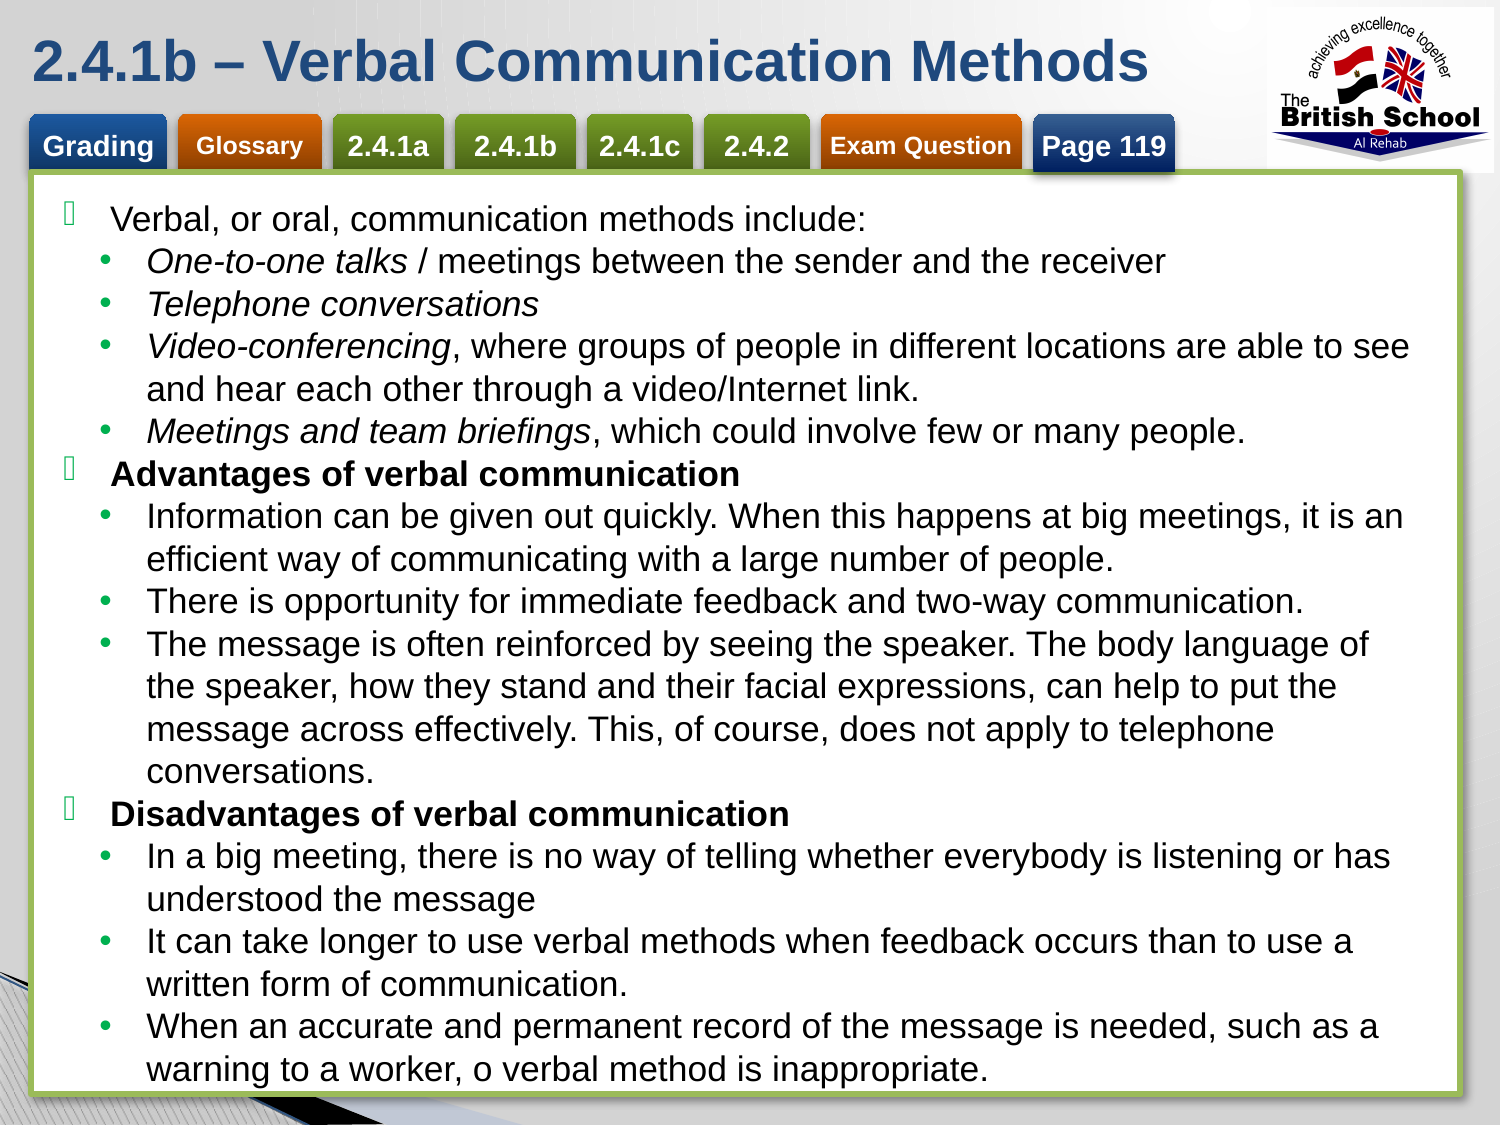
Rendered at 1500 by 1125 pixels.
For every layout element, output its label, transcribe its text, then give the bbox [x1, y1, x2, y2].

title 2.4.1b – Verbal Communication Methods [17, 7, 1270, 110]
text_box Page 119 [1033, 113, 1176, 173]
picture [281, 1114, 303, 1125]
text_box Verbal, or oral, communication methods include: One-to-one talks / meetings between the sender and the receiver Telephone conversations Video-conferencing, where groups of people in different locations are able to see and hear each other through a video/Internet link. Meetings and team briefings, which could involve few or many people. Advantages of verbal communication Information can be given out quickly. When this happens at big meetings, it is an efficient way of communicating with a large number of people. There is opportunity for immediate feedback and two-way communication. The message is often reinforced by seeing the speaker. The body language of the speaker, how they stand and their facial expressions, can help to put the message across effectively. This, of course, does not apply to telephone conversations. Disadvantages of verbal communication In a big meeting, there is no way of telling whether everybody is listening or has understood the message It can take longer to use verbal methods when feedback occurs than to use a written form of communication. When an accurate and permanent record of the message is needed, such as a warning to a worker, o verbal method is inappropriate. [46, 188, 1435, 1096]
picture [1267, 7, 1495, 173]
